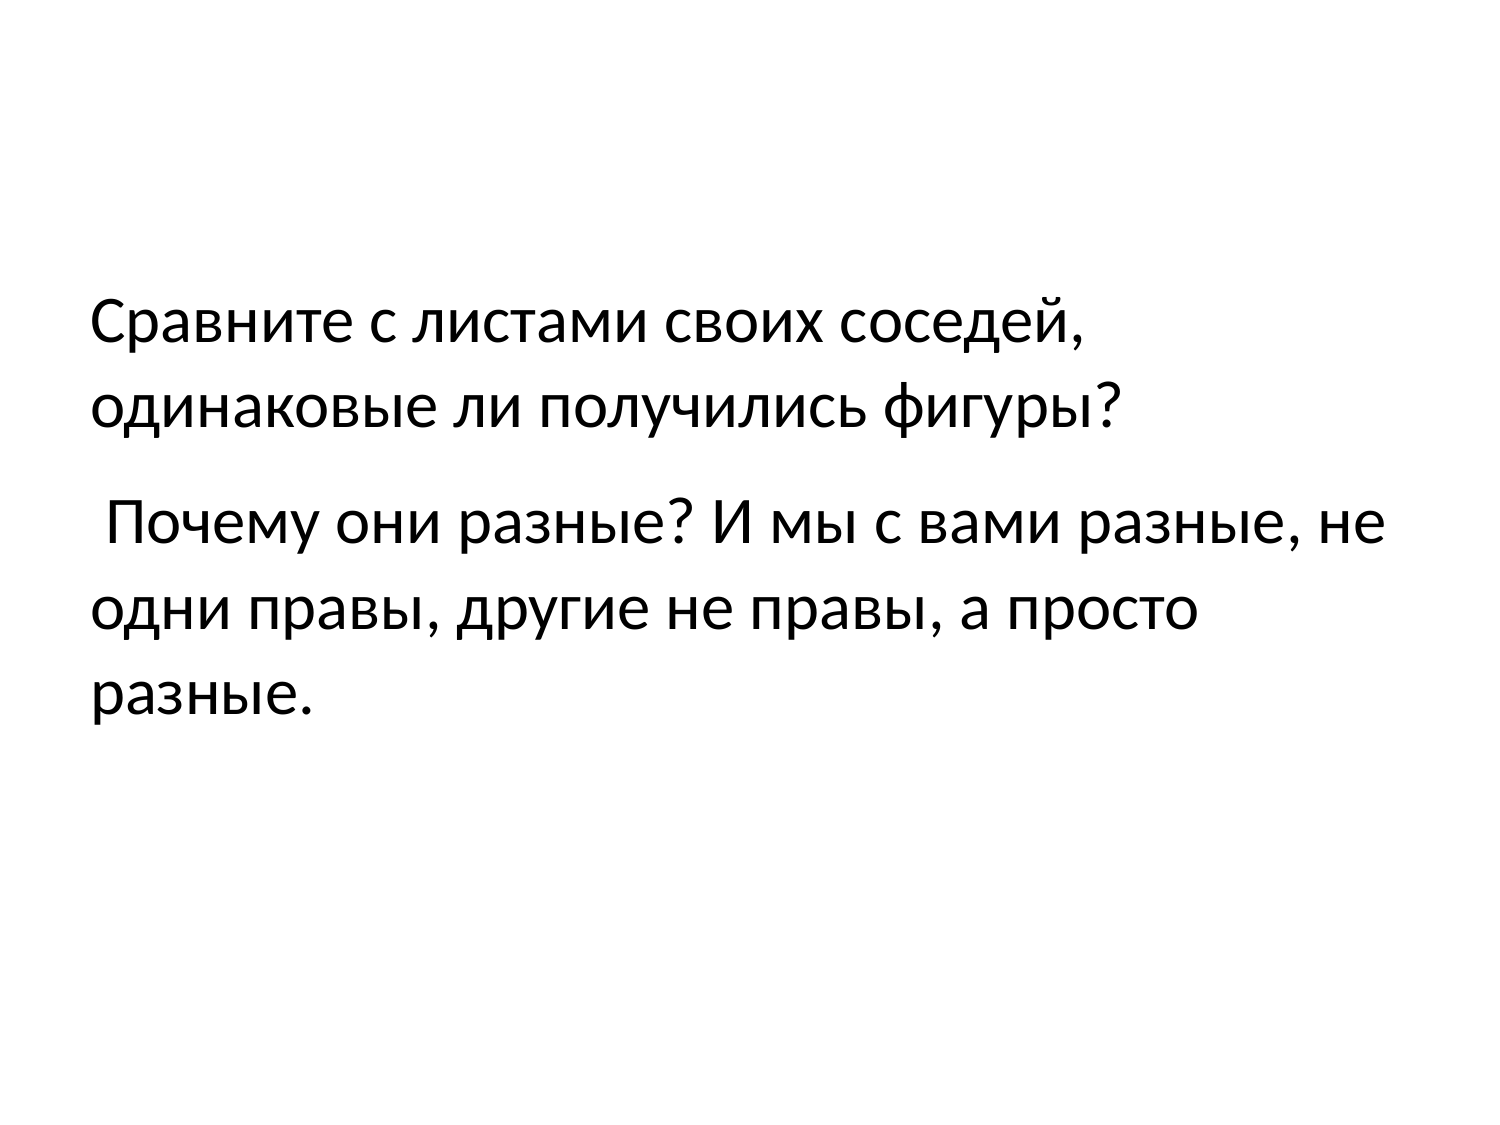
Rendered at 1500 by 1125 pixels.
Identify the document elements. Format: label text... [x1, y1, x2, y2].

list Сравните с листами своих соседей, одинаковые ли получились фигуры? Почему они разные? И мы с вами разные, не одни правы, другие не правы, а просто разные. [75, 262, 1425, 1005]
